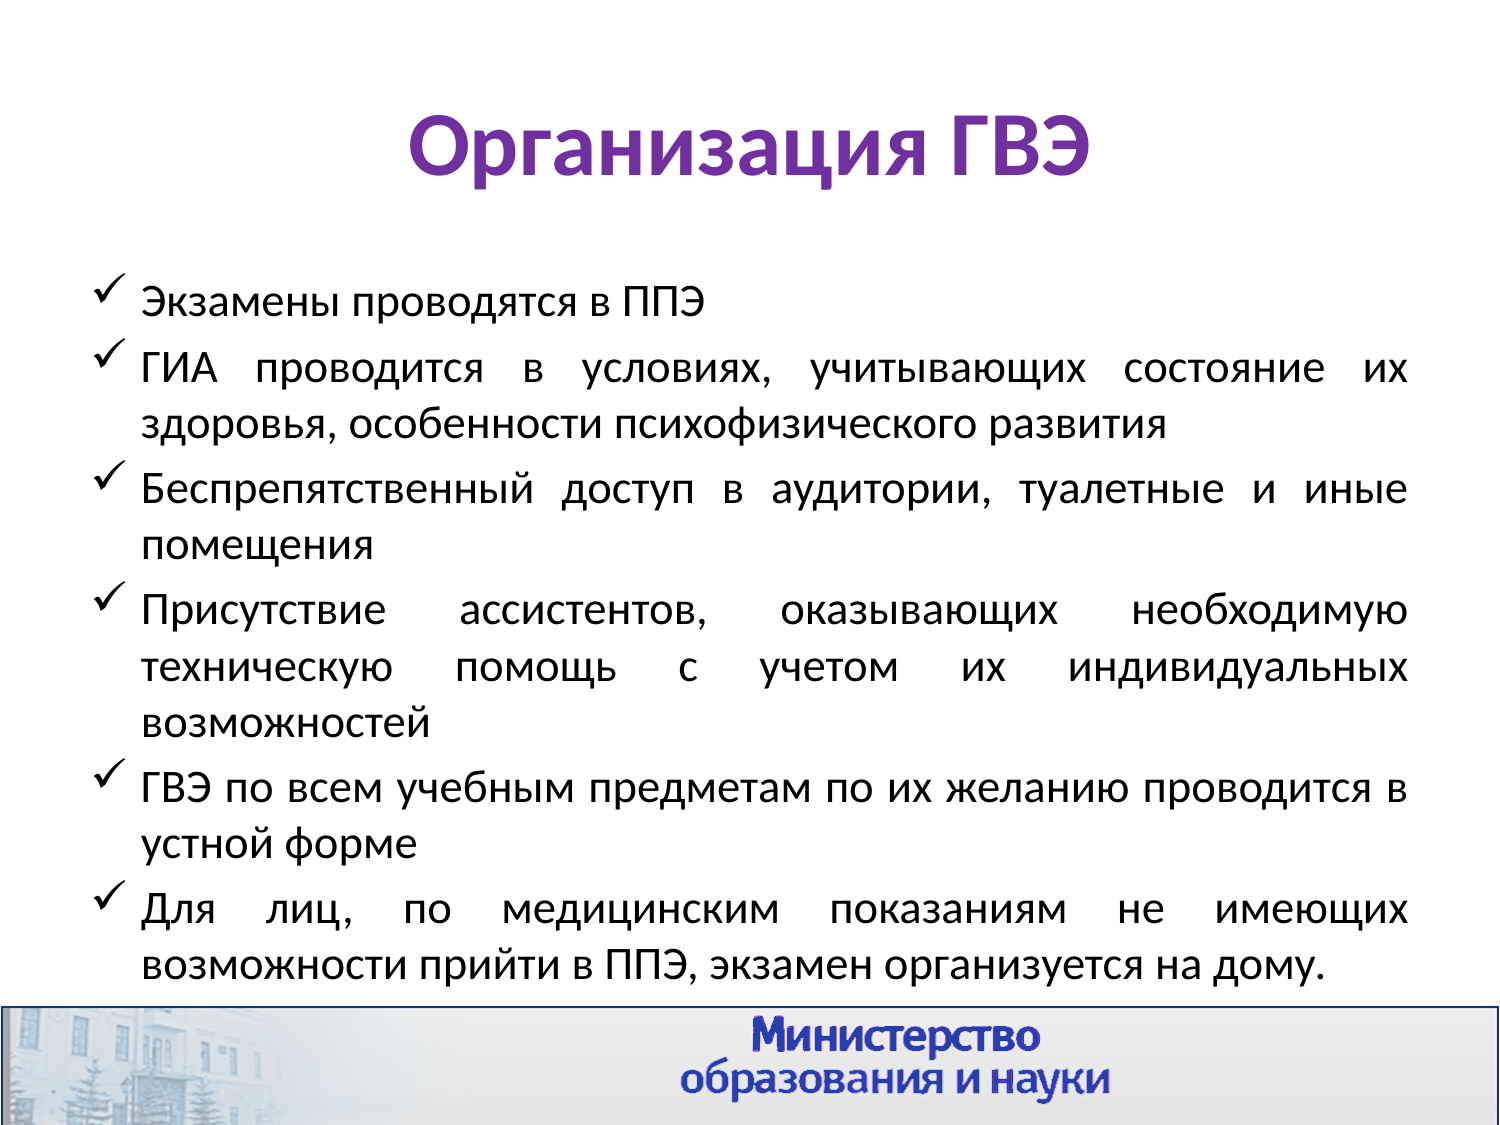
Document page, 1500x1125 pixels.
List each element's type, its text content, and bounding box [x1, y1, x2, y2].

picture [0, 1004, 1500, 1125]
title Организация ГВЭ [75, 45, 1425, 233]
list Экзамены проводятся в ППЭ ГИА проводится в условиях, учитывающих состояние их здоровья, особенности психофизического развития Беспрепятственный доступ в аудитории, туалетные и иные помещения Присутствие ассистентов, оказывающих необходимую техническую помощь с учетом их индивидуальных возможностей ГВЭ по всем учебным предметам по их желанию проводится в устной форме Для лиц, по медицинским показаниям не имеющих возможности прийти в ППЭ, экзамен организуется на дому. [75, 262, 1425, 1003]
